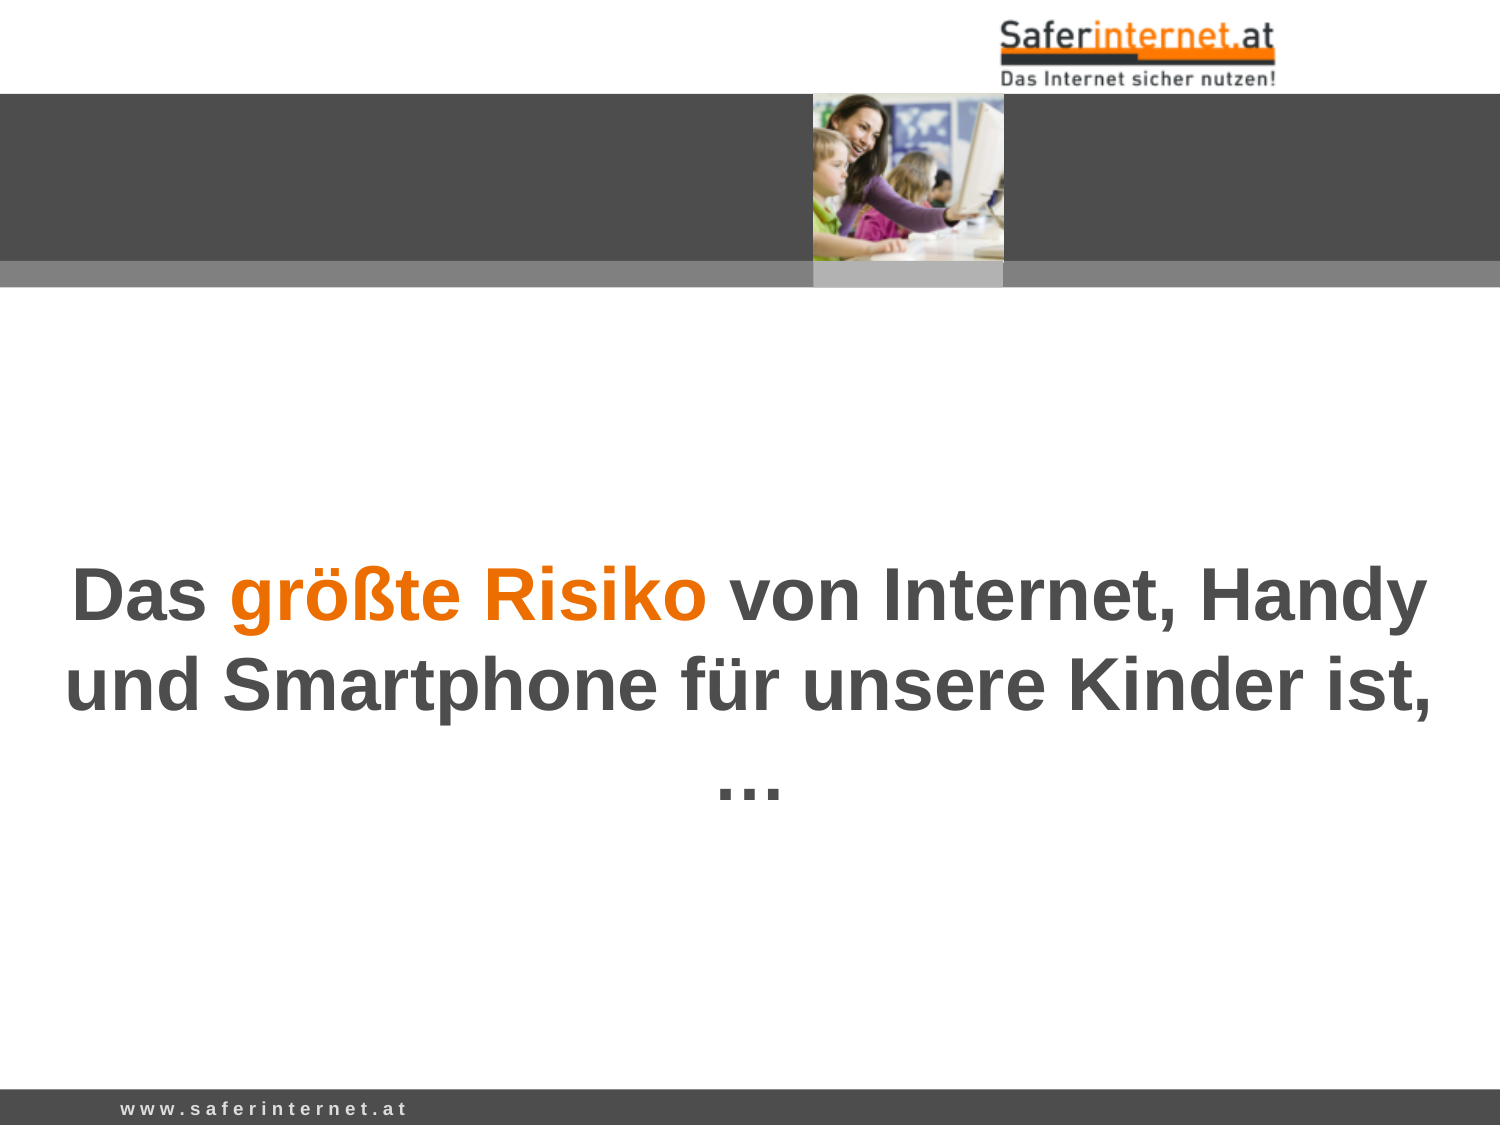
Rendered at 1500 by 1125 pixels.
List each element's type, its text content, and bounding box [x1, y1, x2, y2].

picture [994, 15, 1282, 92]
picture [813, 93, 1004, 263]
footer w w w . s a f e r i n t e r n e t . a t [105, 1089, 923, 1125]
subtitle Das größte Risiko von Internet, Handy und Smartphone für unsere Kinder ist, … [43, 537, 1457, 809]
